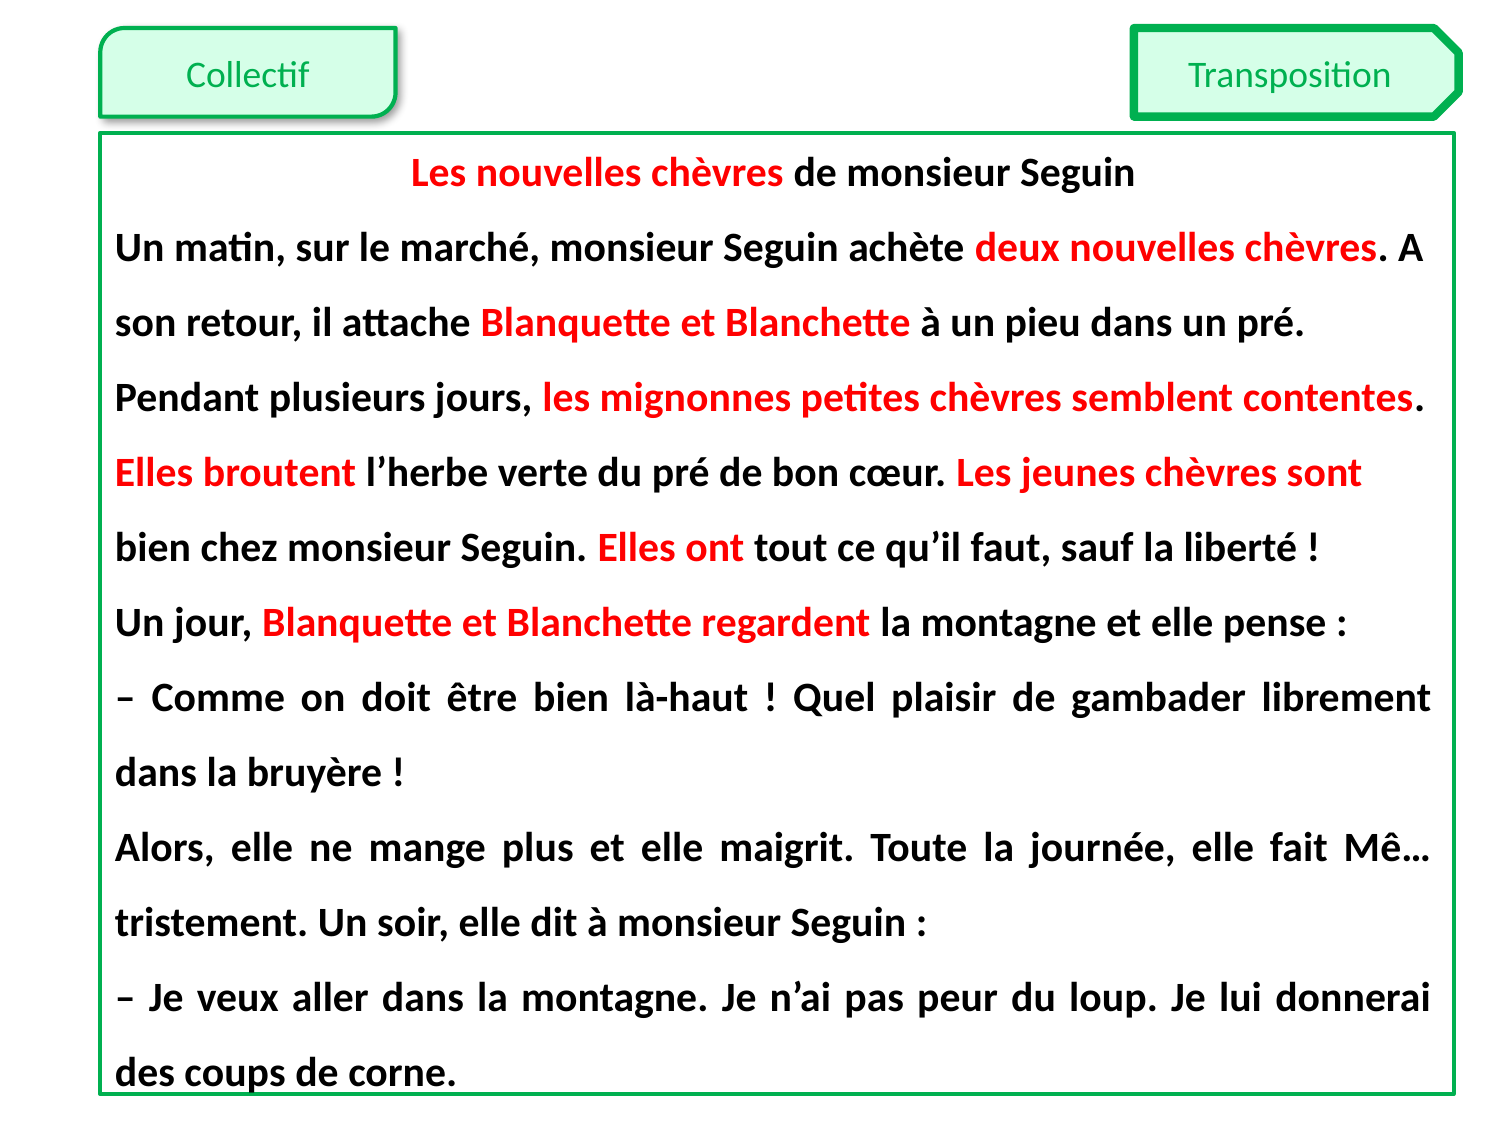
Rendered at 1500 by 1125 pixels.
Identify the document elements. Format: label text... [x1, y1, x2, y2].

text_box Les nouvelles chèvres de monsieur Seguin Un matin, sur le marché, monsieur Seguin achète deux nouvelles chèvres. A son retour, il attache Blanquette et Blanchette à un pieu dans un pré. Pendant plusieurs jours, les mignonnes petites chèvres semblent contentes. Elles broutent l’herbe verte du pré de bon cœur. Les jeunes chèvres sont bien chez monsieur Seguin. Elles ont tout ce qu’il faut, sauf la liberté ! Un jour, Blanquette et Blanchette regardent la montagne et elle pense : – Comme on doit être bien là-haut ! Quel plaisir de gambader librement dans la bruyère ! Alors, elle ne mange plus et elle maigrit. Toute la journée, elle fait Mê… tristement. Un soir, elle dit à monsieur Seguin : – Je veux aller dans la montagne. Je n’ai pas peur du loup. Je lui donnerai des coups de corne. [100, 137, 1447, 1102]
